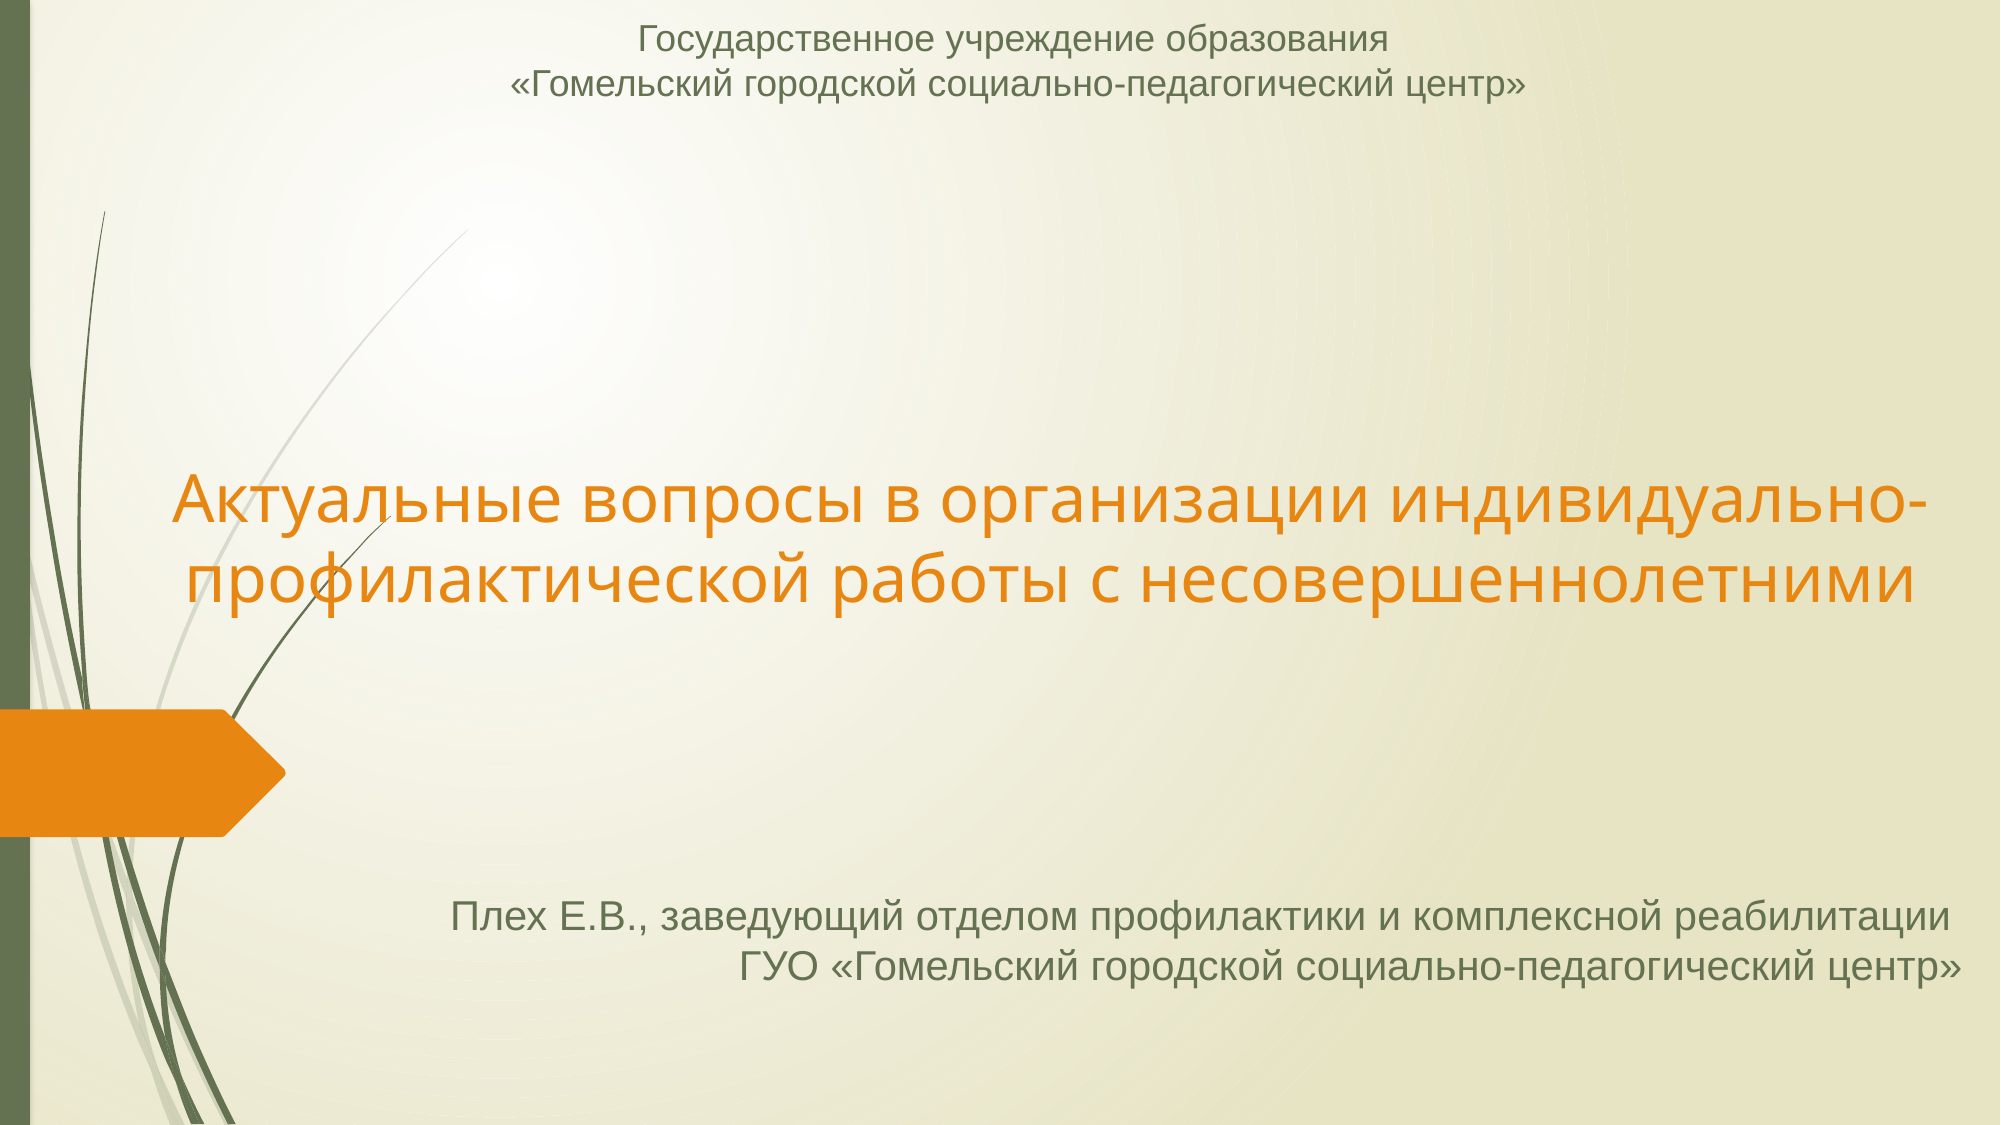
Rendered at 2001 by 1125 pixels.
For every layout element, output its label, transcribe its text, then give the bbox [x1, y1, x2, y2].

text_box Государственное учреждение образования «Гомельский городской социально-педагогический центр» [187, 6, 1850, 112]
subtitle Плех Е.В., заведующий отделом профилактики и комплексной реабилитации ГУО «Гомельский городской социально-педагогический центр» [398, 881, 1978, 1067]
title Актуальные вопросы в организации индивидуально-профилактической работы с несовершеннолетними [151, 251, 1953, 624]
